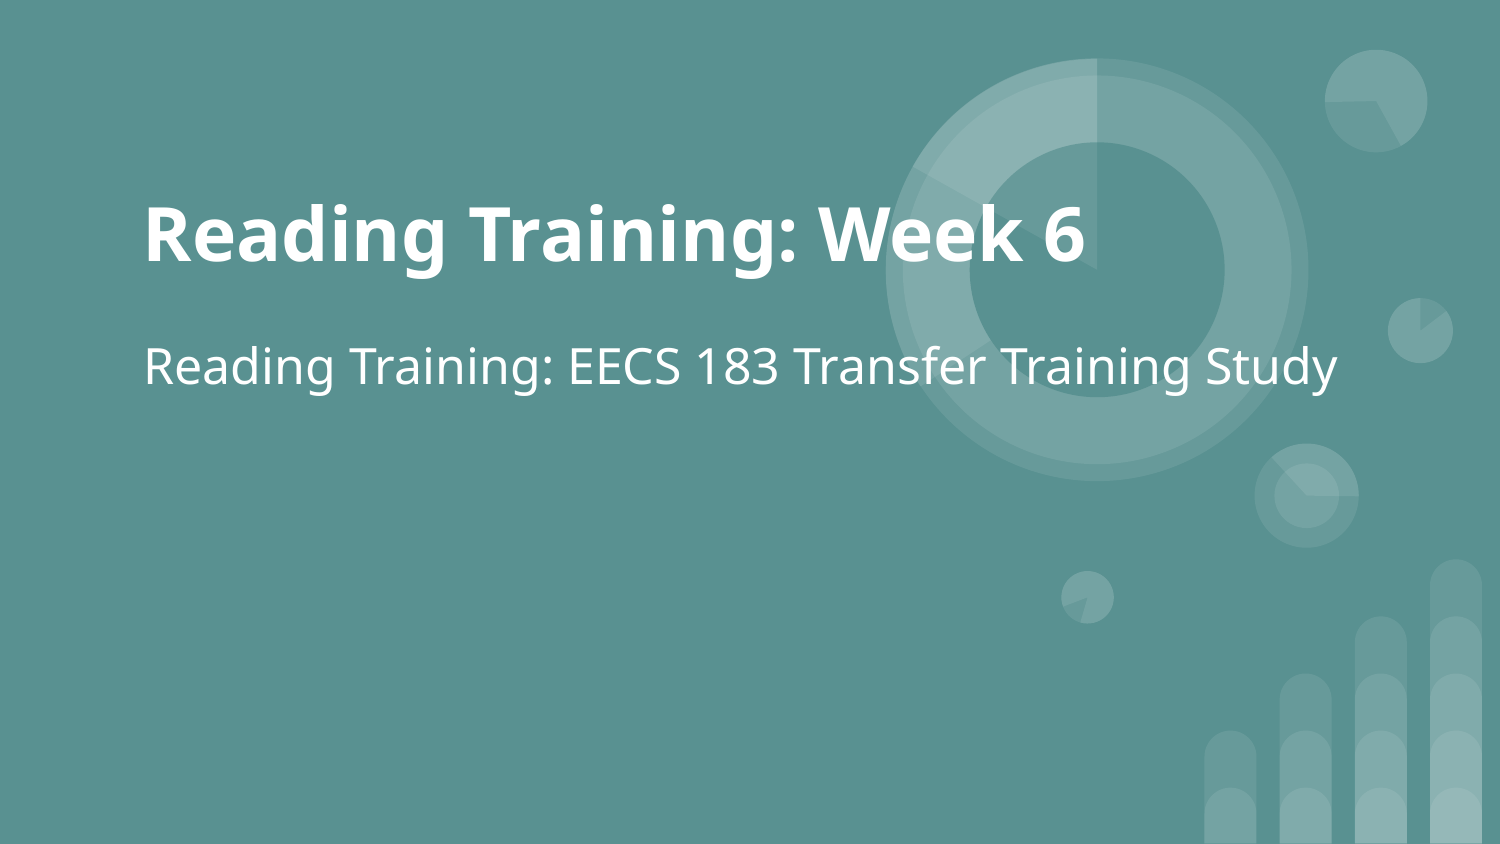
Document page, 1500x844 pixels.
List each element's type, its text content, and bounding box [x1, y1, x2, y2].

subtitle Reading Training: EECS 183 Transfer Training Study [128, 319, 1372, 434]
title Reading Training: Week 6 [127, 78, 1188, 386]
